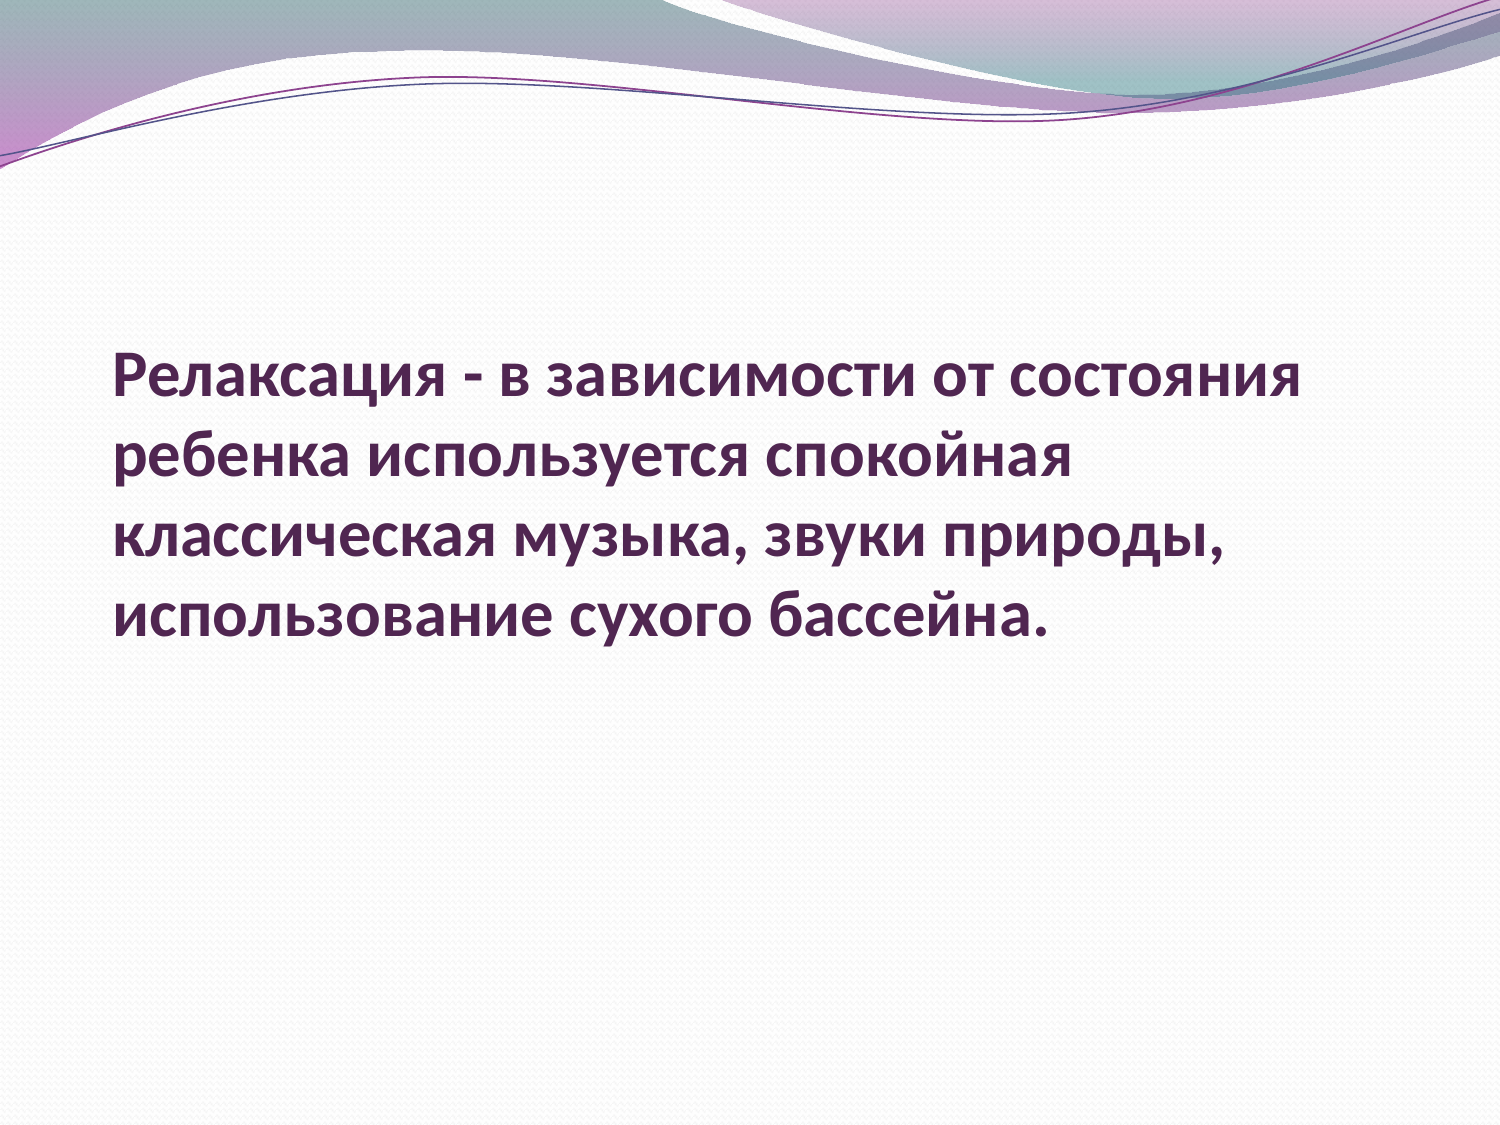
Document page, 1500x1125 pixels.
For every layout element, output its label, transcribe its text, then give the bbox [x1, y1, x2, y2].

title Релаксация - в зависимости от состояния ребенка используется спокойная классическая музыка, звуки природы, использование сухого бассейна. [111, 184, 1336, 776]
